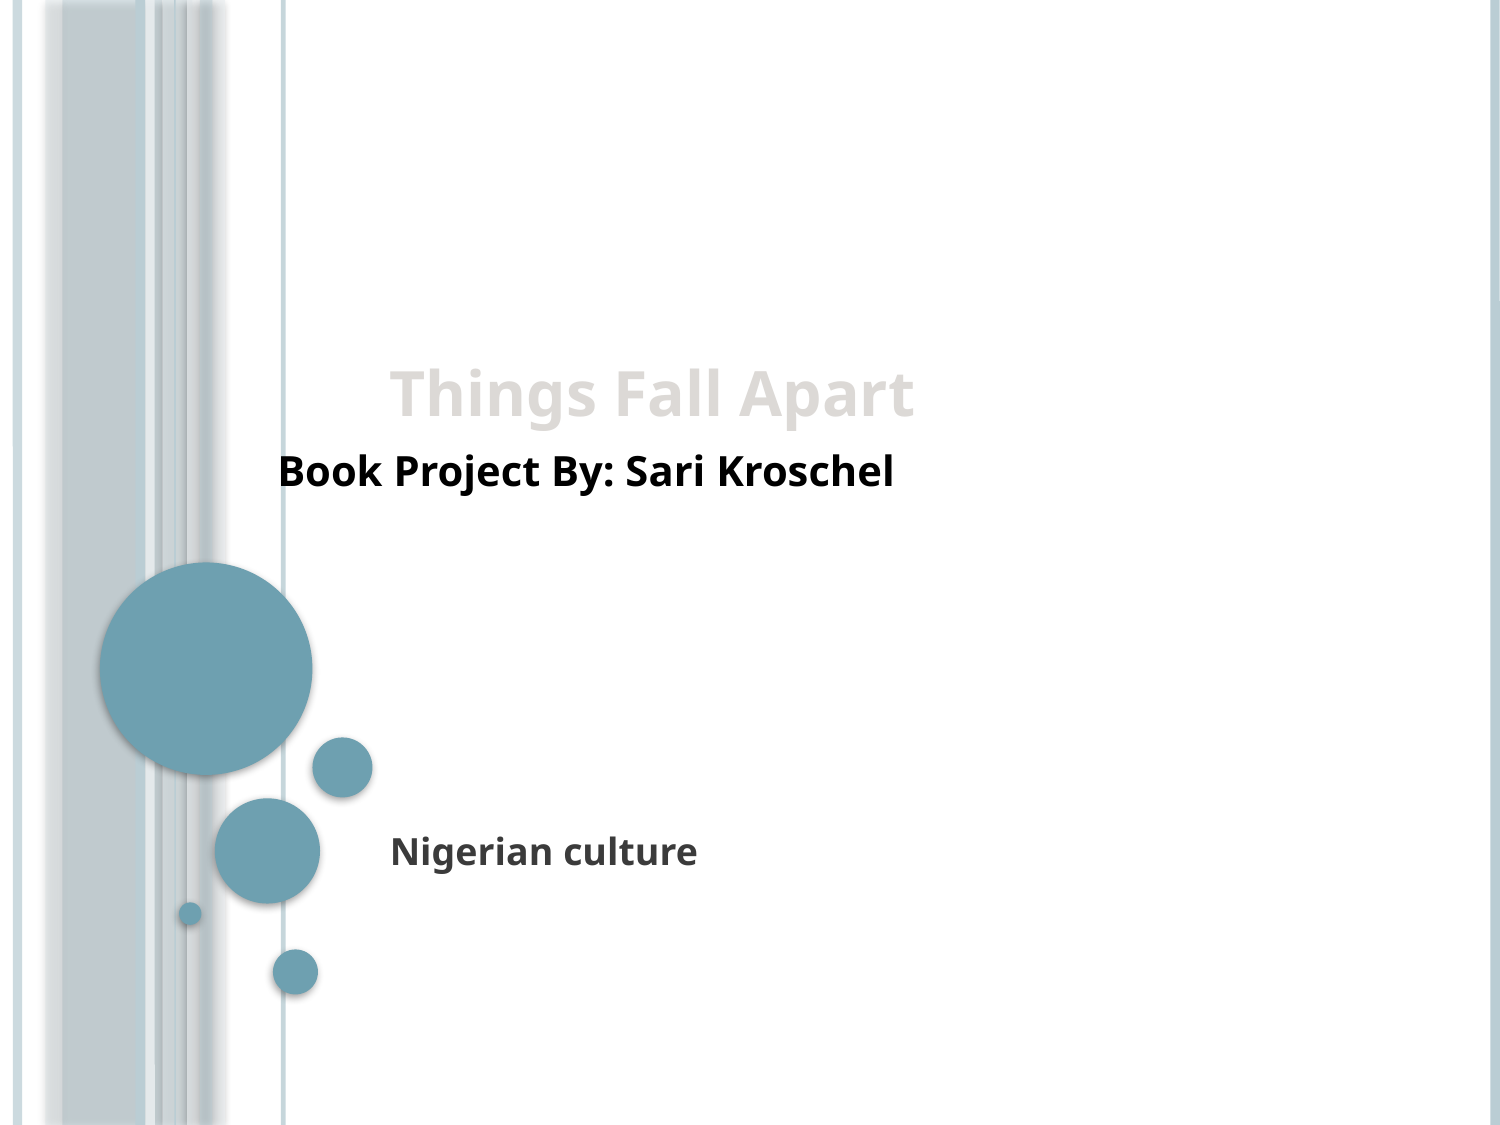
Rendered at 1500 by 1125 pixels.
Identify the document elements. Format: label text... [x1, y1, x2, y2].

text_box Book Project By: Sari Kroschel [262, 437, 1063, 503]
subtitle Nigerian culture [375, 820, 1388, 1046]
title Things Fall Apart [375, 275, 1388, 586]
